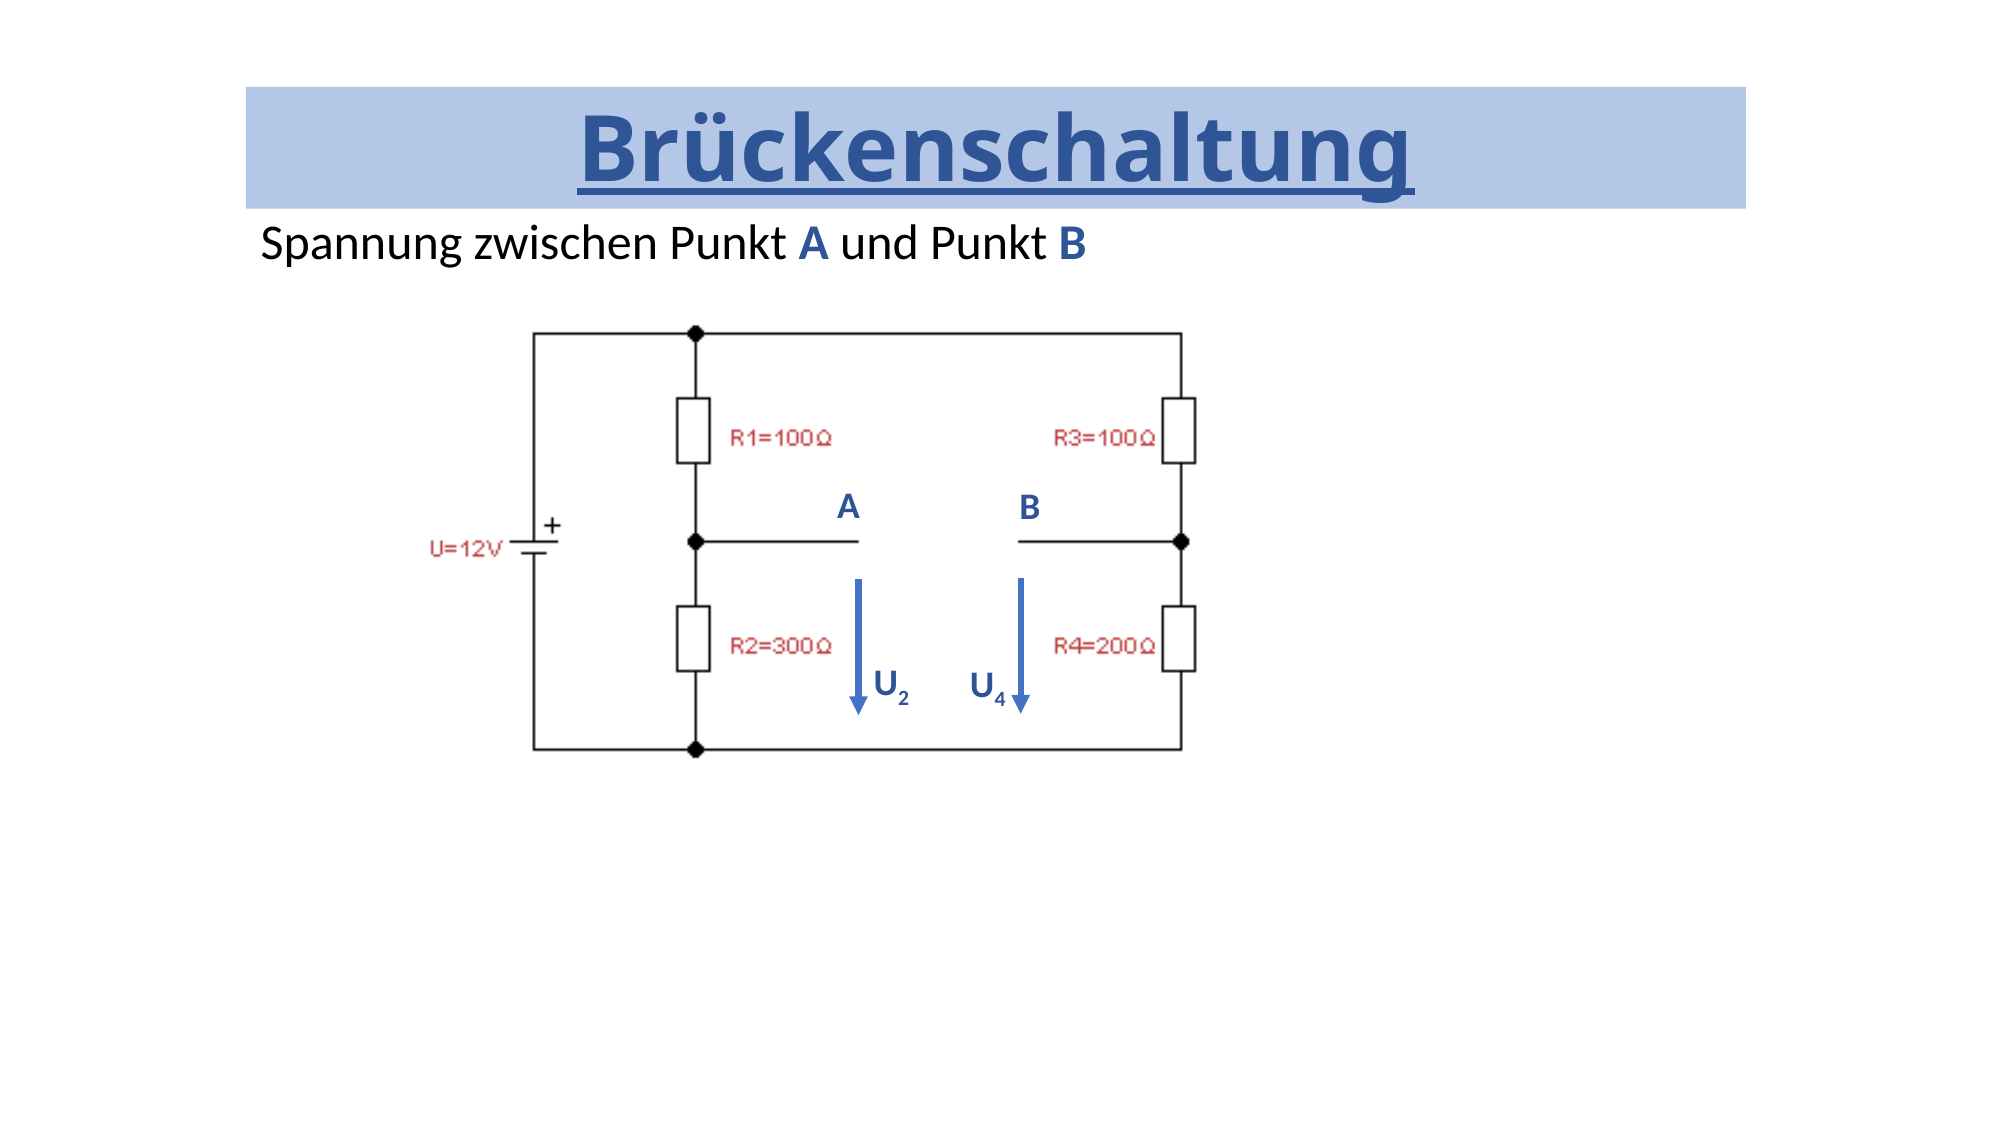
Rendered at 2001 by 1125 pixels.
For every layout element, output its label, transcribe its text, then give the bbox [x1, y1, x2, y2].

title Brückenschaltung [245, 86, 1746, 209]
subtitle Spannung zwischen Punkt A und Punkt B [245, 209, 1746, 992]
picture [422, 301, 1223, 778]
